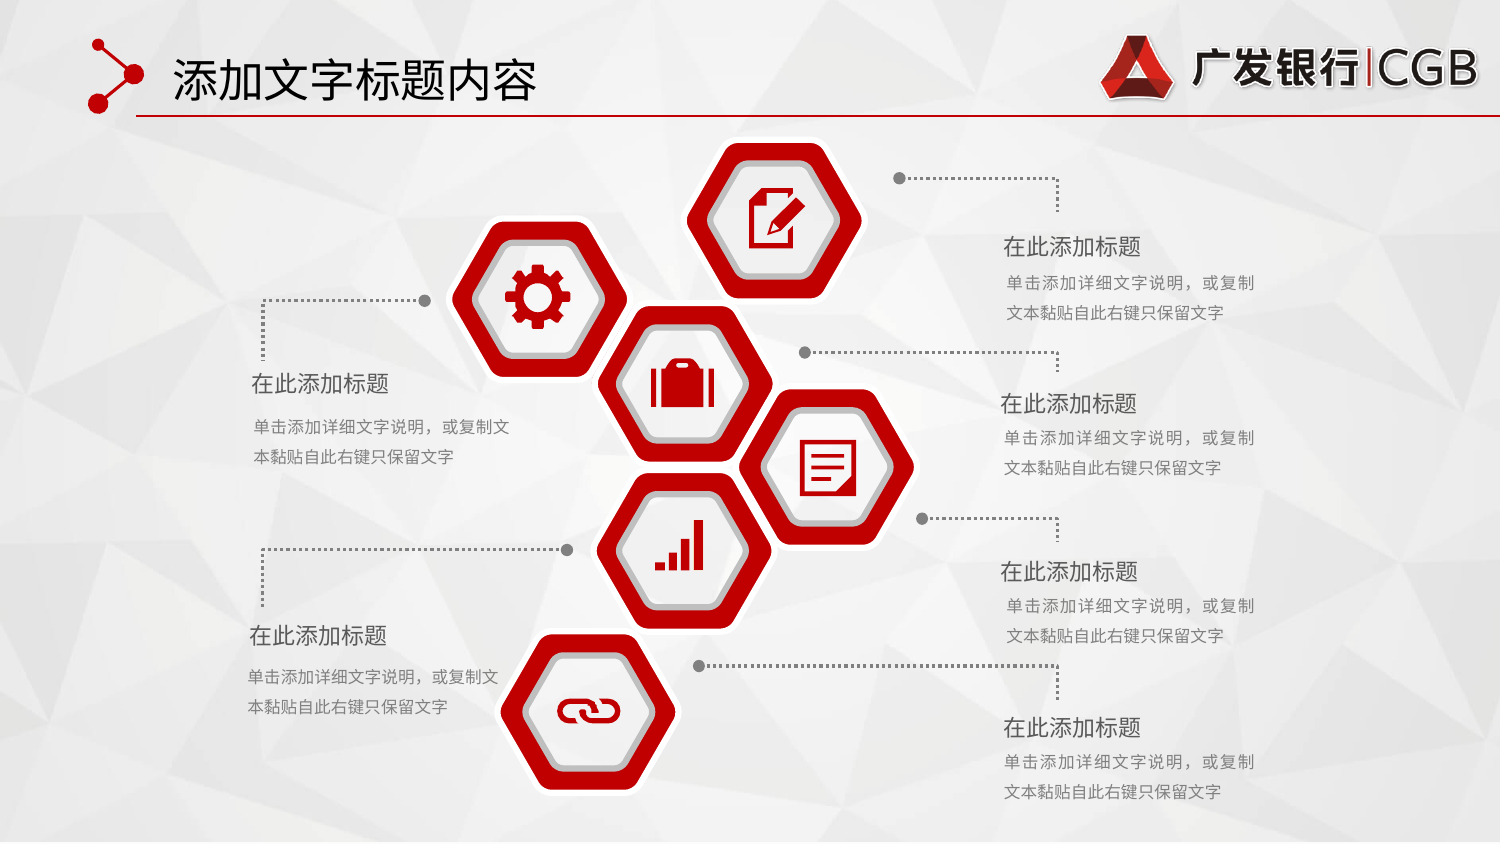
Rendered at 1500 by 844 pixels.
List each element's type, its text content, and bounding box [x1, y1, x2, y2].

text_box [262, 294, 432, 360]
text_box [988, 705, 1270, 811]
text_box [892, 171, 1058, 213]
text_box 添加文字标题内容 [128, 46, 583, 113]
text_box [734, 384, 918, 549]
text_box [682, 138, 866, 302]
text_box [236, 361, 526, 477]
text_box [232, 614, 514, 757]
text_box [261, 543, 574, 611]
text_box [496, 629, 680, 794]
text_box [591, 472, 776, 632]
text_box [692, 659, 1058, 703]
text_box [447, 217, 632, 381]
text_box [798, 346, 1059, 373]
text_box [988, 224, 1270, 332]
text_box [985, 549, 1270, 655]
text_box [985, 381, 1270, 487]
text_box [591, 301, 777, 465]
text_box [915, 512, 1058, 543]
picture [0, 0, 1500, 842]
